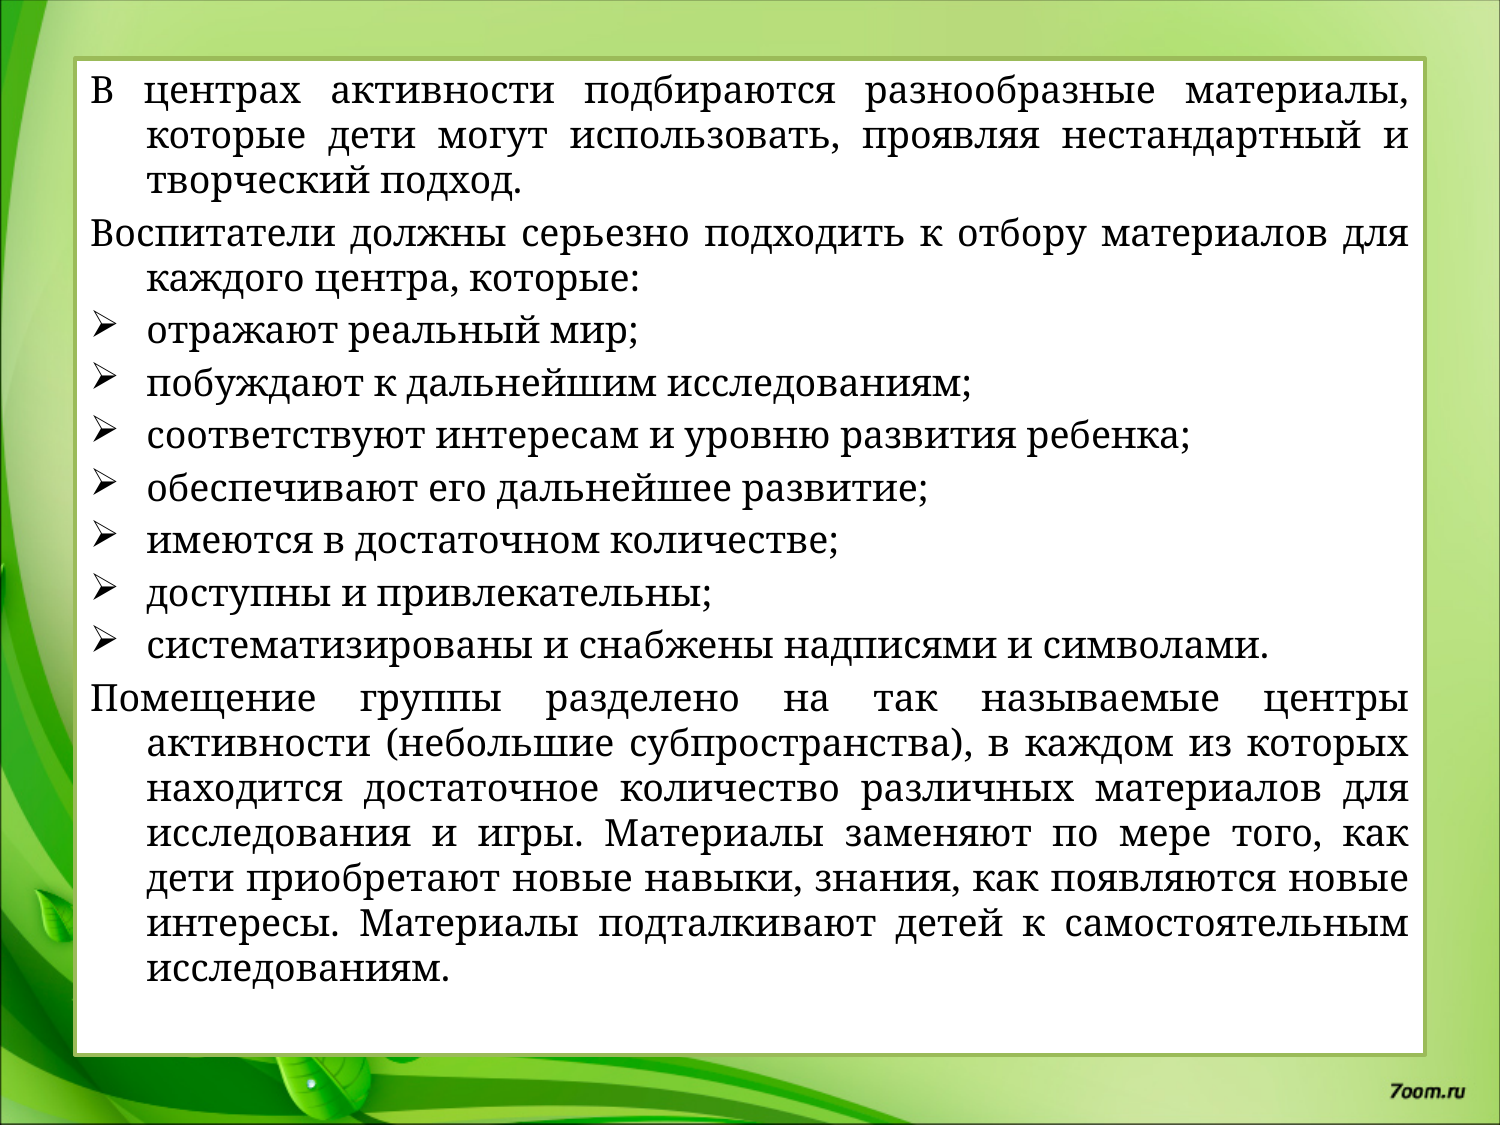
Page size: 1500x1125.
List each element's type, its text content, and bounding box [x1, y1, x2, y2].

picture [0, 0, 1500, 1125]
list В центрах активности подбираются разнообразные материалы, которые дети могут использовать, проявляя нестандартный и творческий подход. Воспитатели должны серьезно подходить к отбору материалов для каждого центра, которые: отражают реальный мир; побуждают к дальнейшим исследованиям; соответствуют интересам и уровню развития ребенка; обеспечивают его дальнейшее развитие; имеются в достаточном количестве; доступны и привлекательны; систематизированы и снабжены надписями и символами. Помещение группы разделено на так называемые центры активности (небольшие субпространства), в каждом из которых находится достаточное количество различных материалов для исследования и игры. Материалы заменяют по мере того, как дети приобретают новые навыки, знания, как появляются новые интересы. Материалы подталкивают детей к самостоятельным исследованиям. [73, 56, 1427, 1057]
